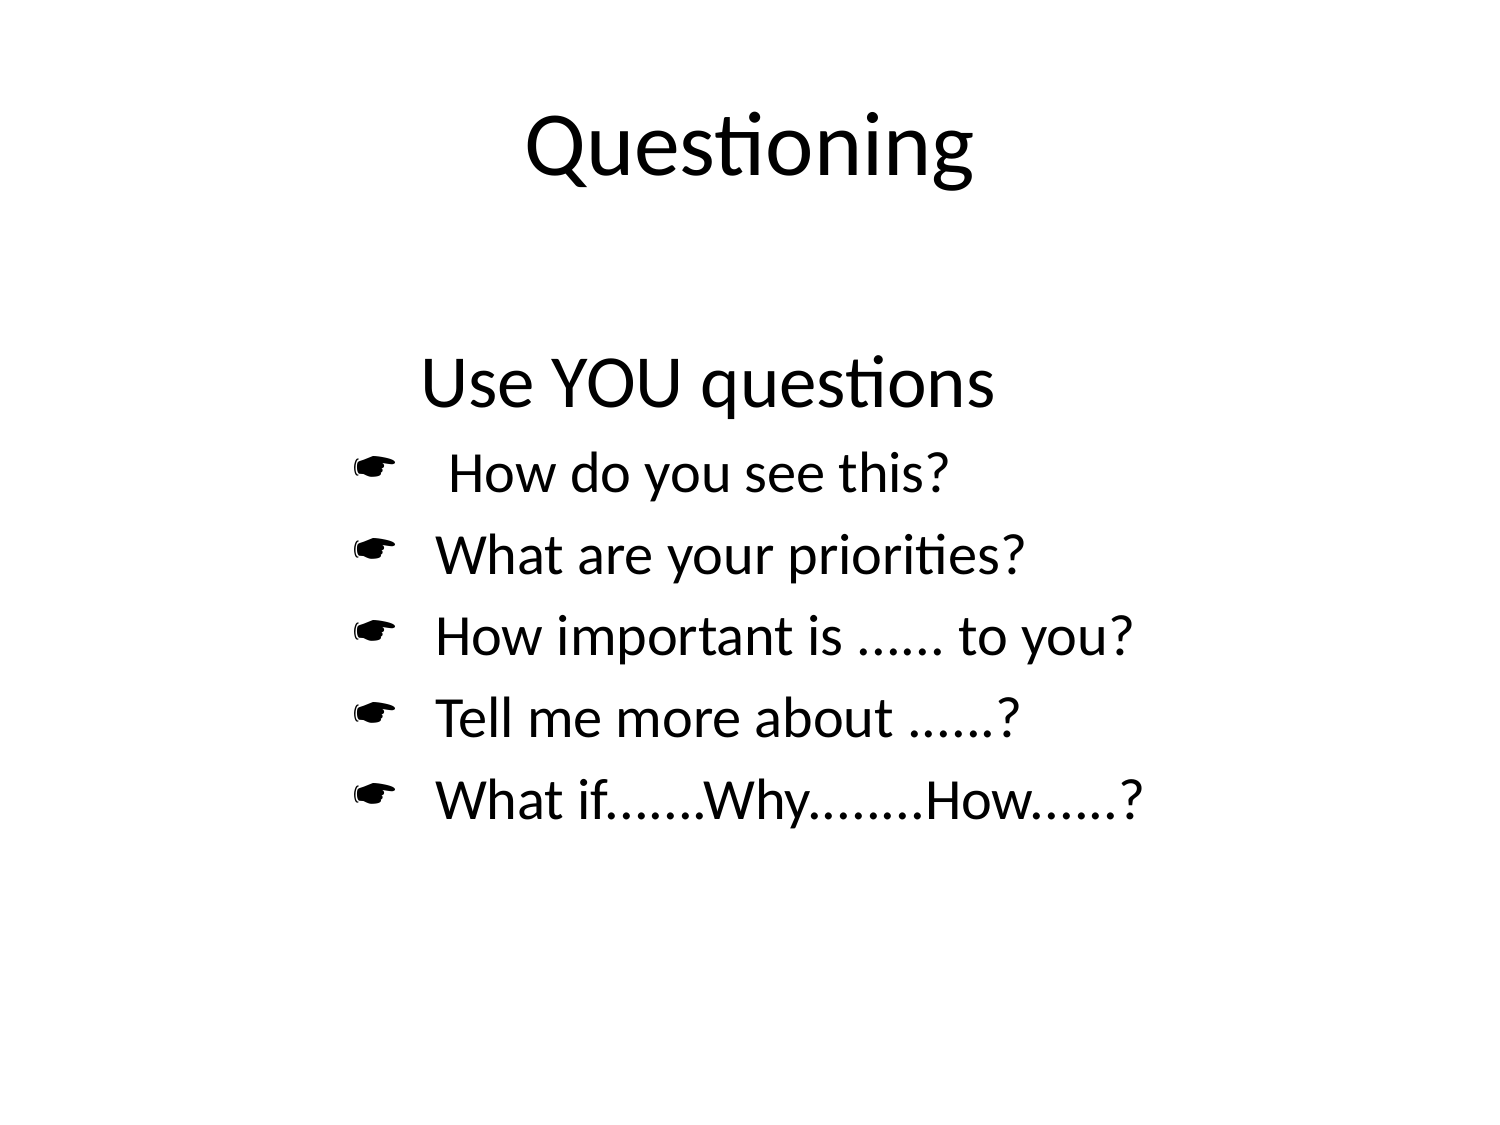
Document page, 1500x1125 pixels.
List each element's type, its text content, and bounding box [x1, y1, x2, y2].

list Use YOU questions How do you see this? What are your priorities? How important is ...... to you? Tell me more about ......? What if.......Why........How......? [337, 324, 1388, 1000]
title Questioning [75, 45, 1425, 233]
